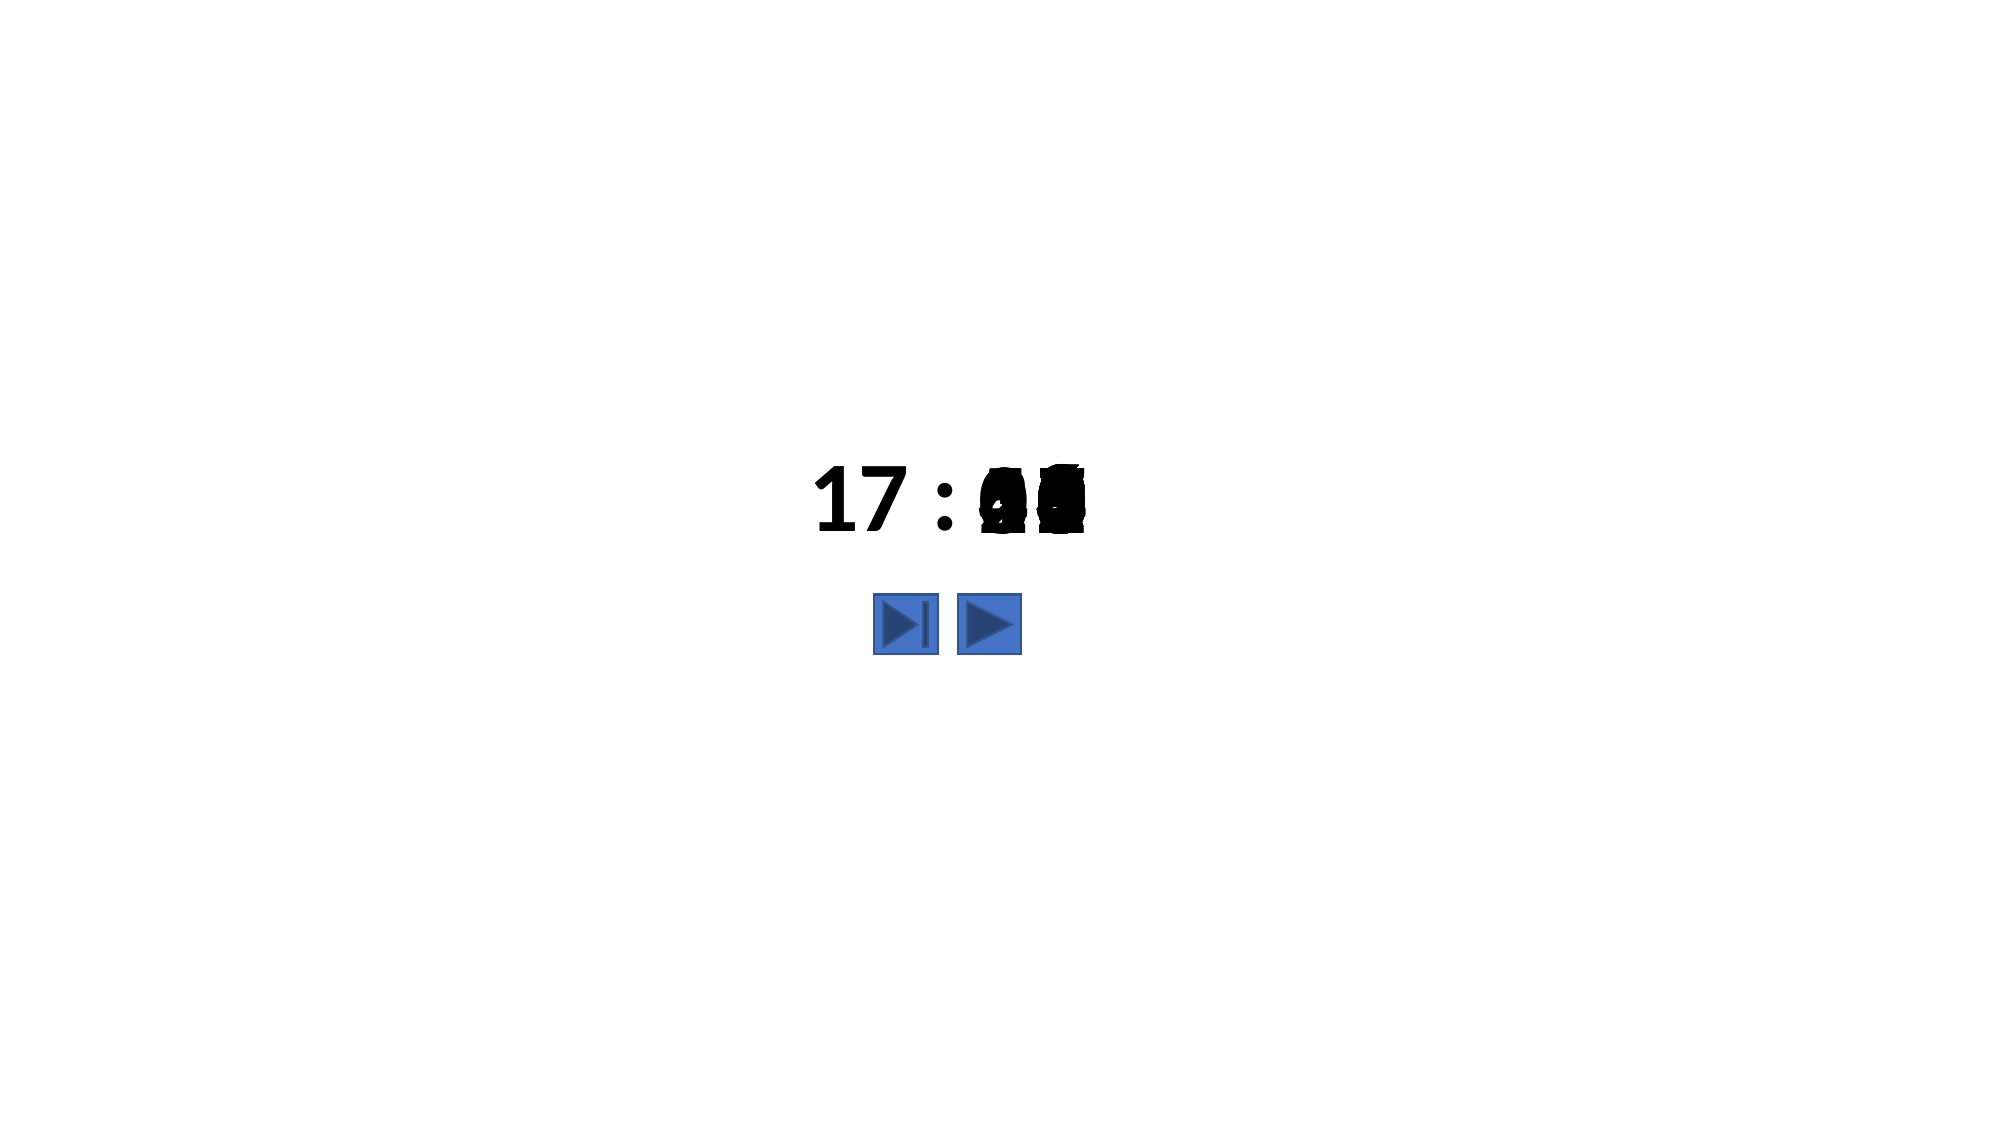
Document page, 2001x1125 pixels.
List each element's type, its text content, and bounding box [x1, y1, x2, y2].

slide_number 16 [784, 461, 925, 522]
